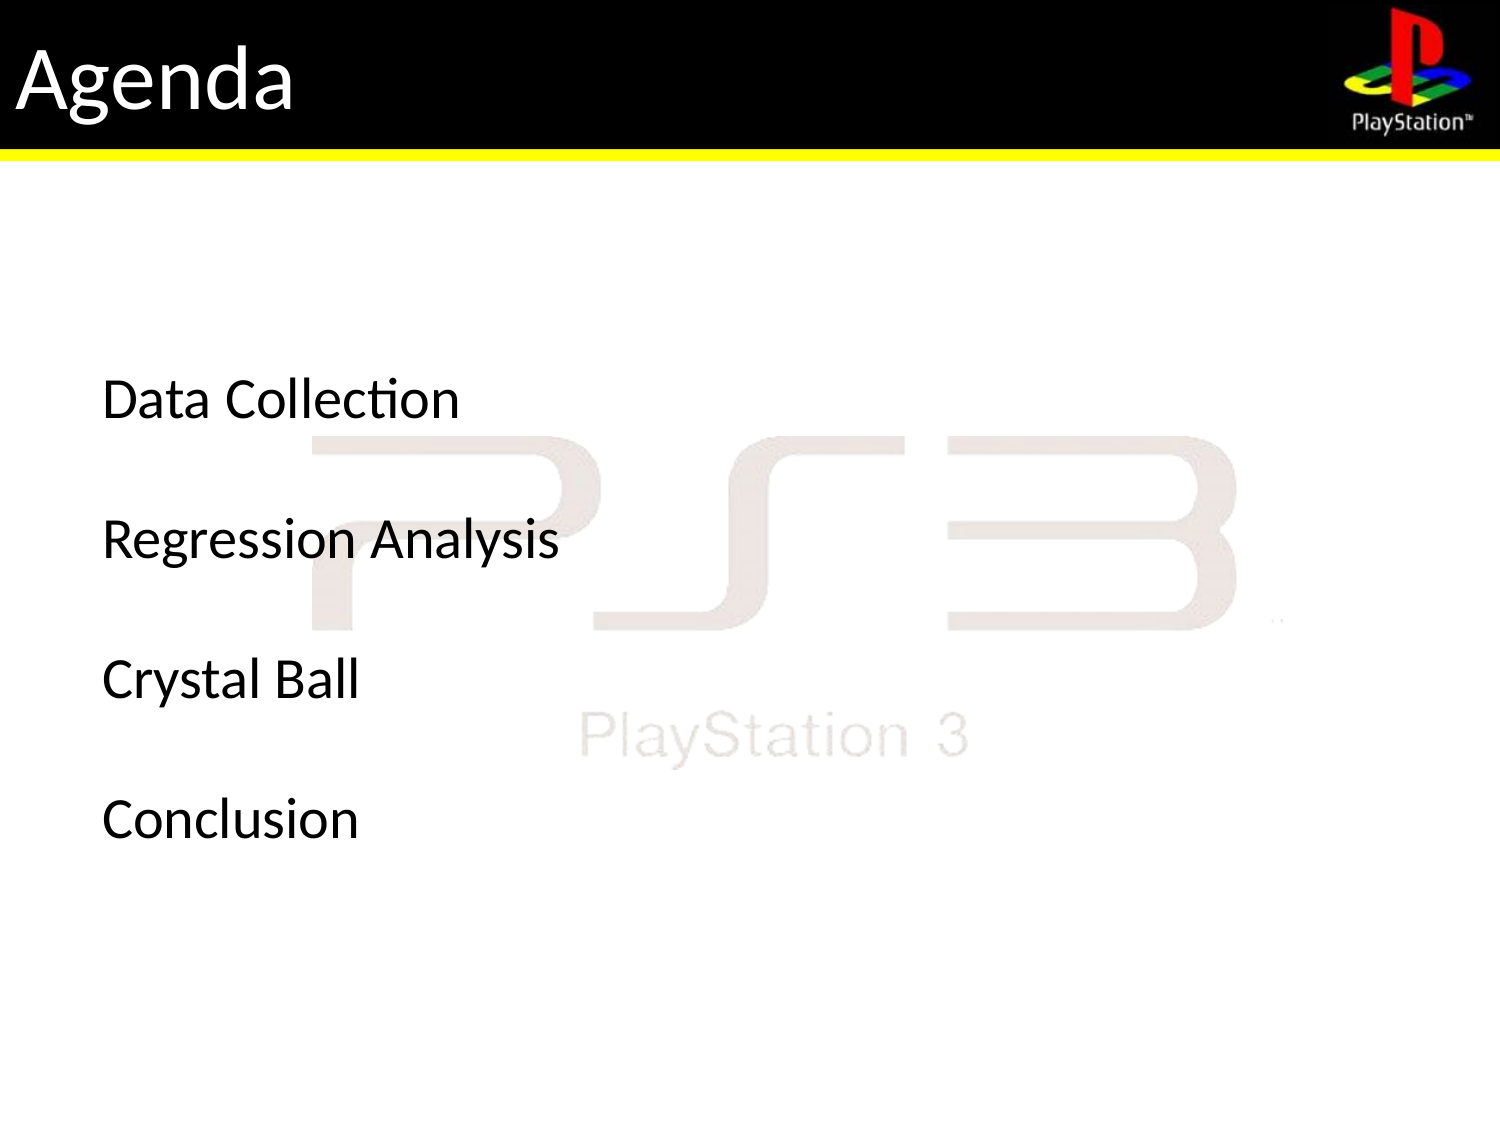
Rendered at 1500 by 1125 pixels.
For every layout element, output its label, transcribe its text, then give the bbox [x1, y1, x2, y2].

title Agenda [0, 0, 1329, 150]
picture [1329, 5, 1495, 145]
text_box Data Collection Regression Analysis Crystal Ball Conclusion [87, 352, 1413, 858]
